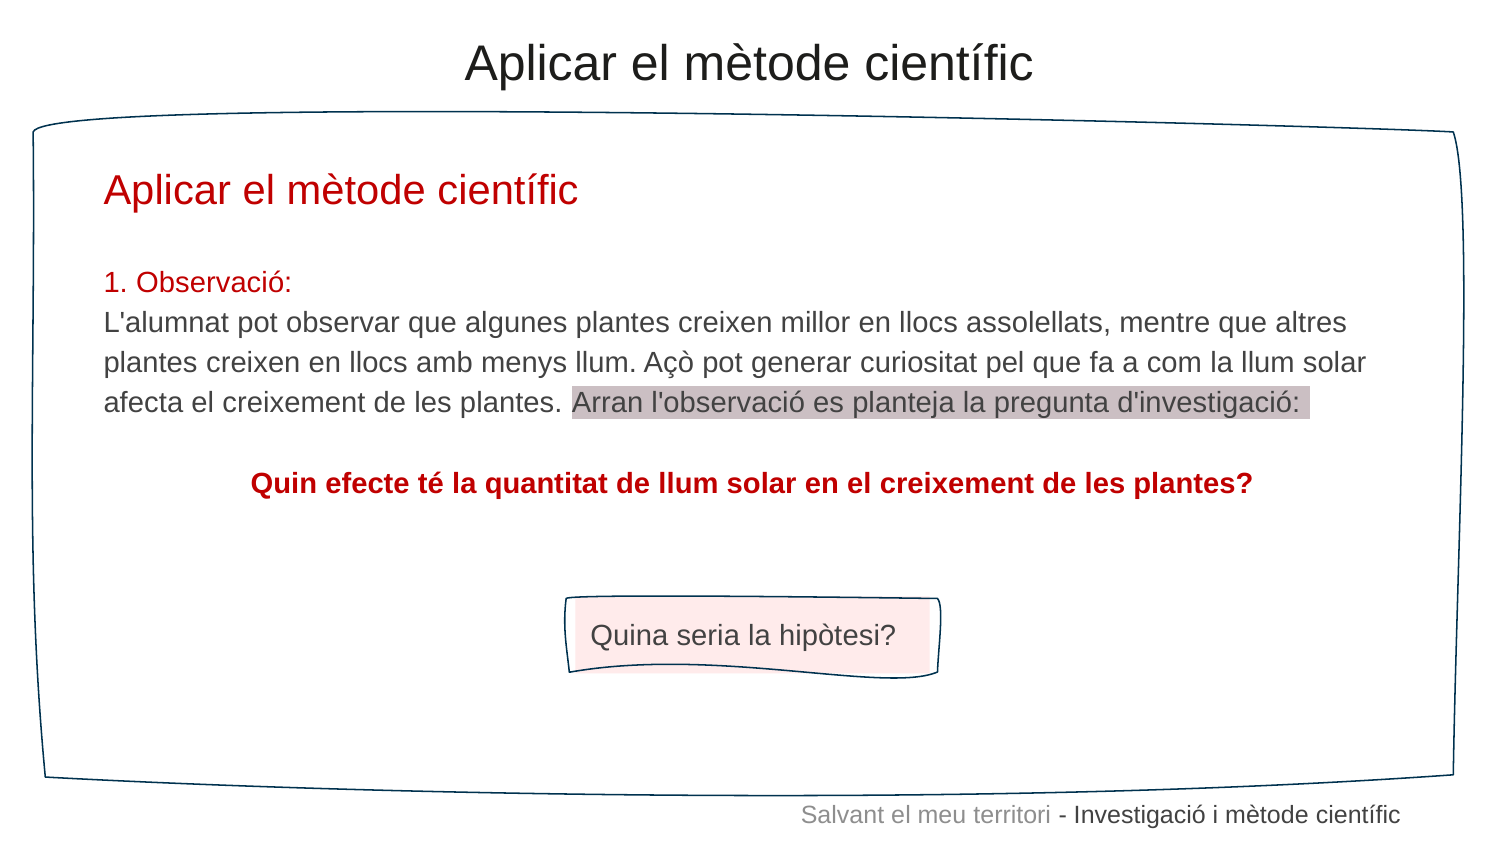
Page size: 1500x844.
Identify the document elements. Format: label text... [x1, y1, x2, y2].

text_box Aplicar el mètode científic [0, 20, 1499, 106]
text_box Aplicar el mètode científic [88, 147, 1417, 234]
text_box [32, 111, 1464, 790]
list 1. Observació: L'alumnat pot observar que algunes plantes creixen millor en llocs assolellats, mentre que altres plantes creixen en llocs amb menys llum. Açò pot generar curiositat pel que fa a com la llum solar afecta el creixement de les plantes. Arran l'observació es planteja la pregunta d'investigació: Quin efecte té la quantitat de llum solar en el creixement de les plantes? [88, 242, 1417, 747]
text_box Salvant el meu territori - Investigació i mètode científic [88, 790, 1417, 844]
